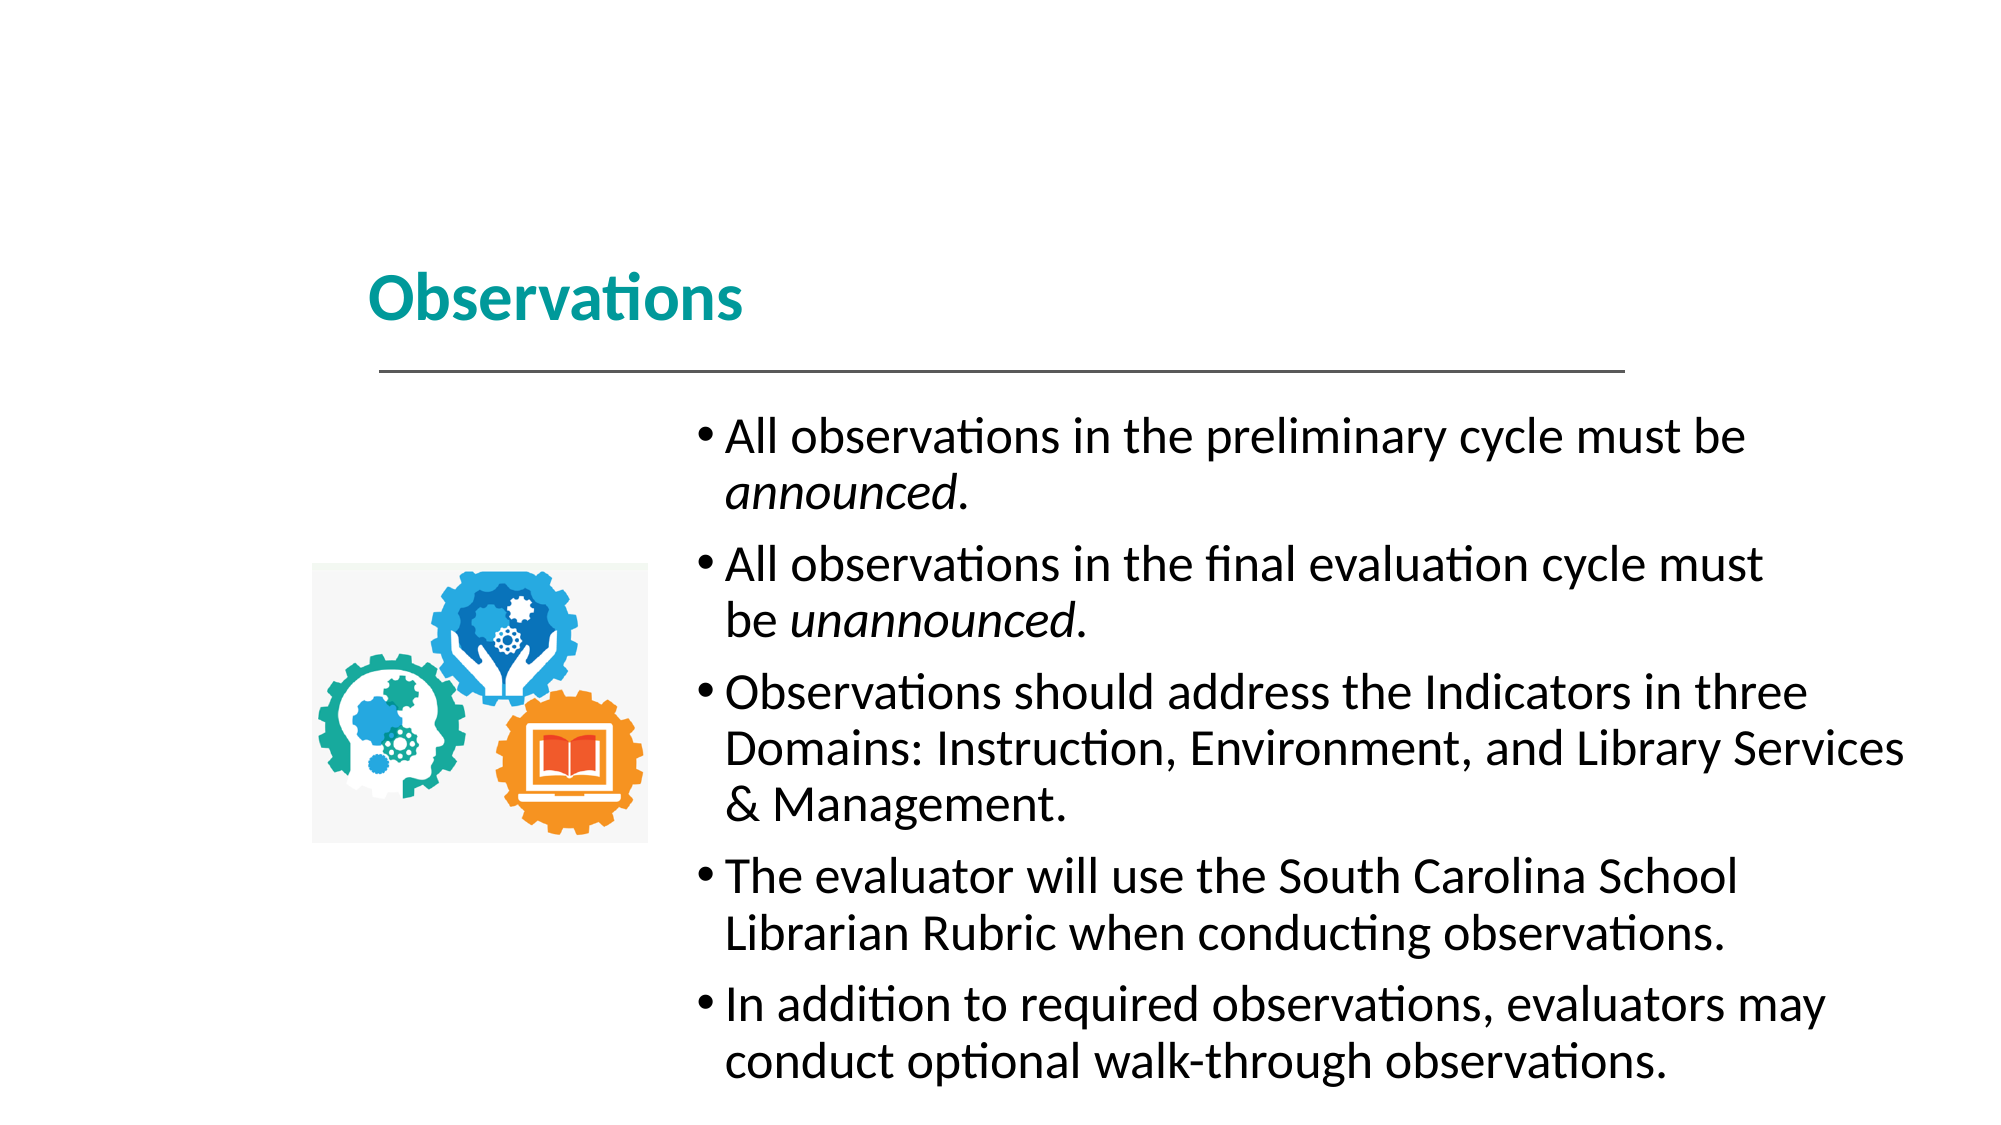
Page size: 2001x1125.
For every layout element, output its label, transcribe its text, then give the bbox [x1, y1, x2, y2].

title Observations [368, 160, 1671, 335]
list All observations in the preliminary cycle must be announced. All observations in the final evaluation cycle must be unannounced. Observations should address the Indicators in three Domains: Instruction, Environment, and Library Services & Management. The evaluator will use the South Carolina School Librarian Rubric when conducting observations. In addition to required observations, evaluators may conduct optional walk-through observations. [696, 408, 1915, 920]
picture [312, 563, 648, 843]
